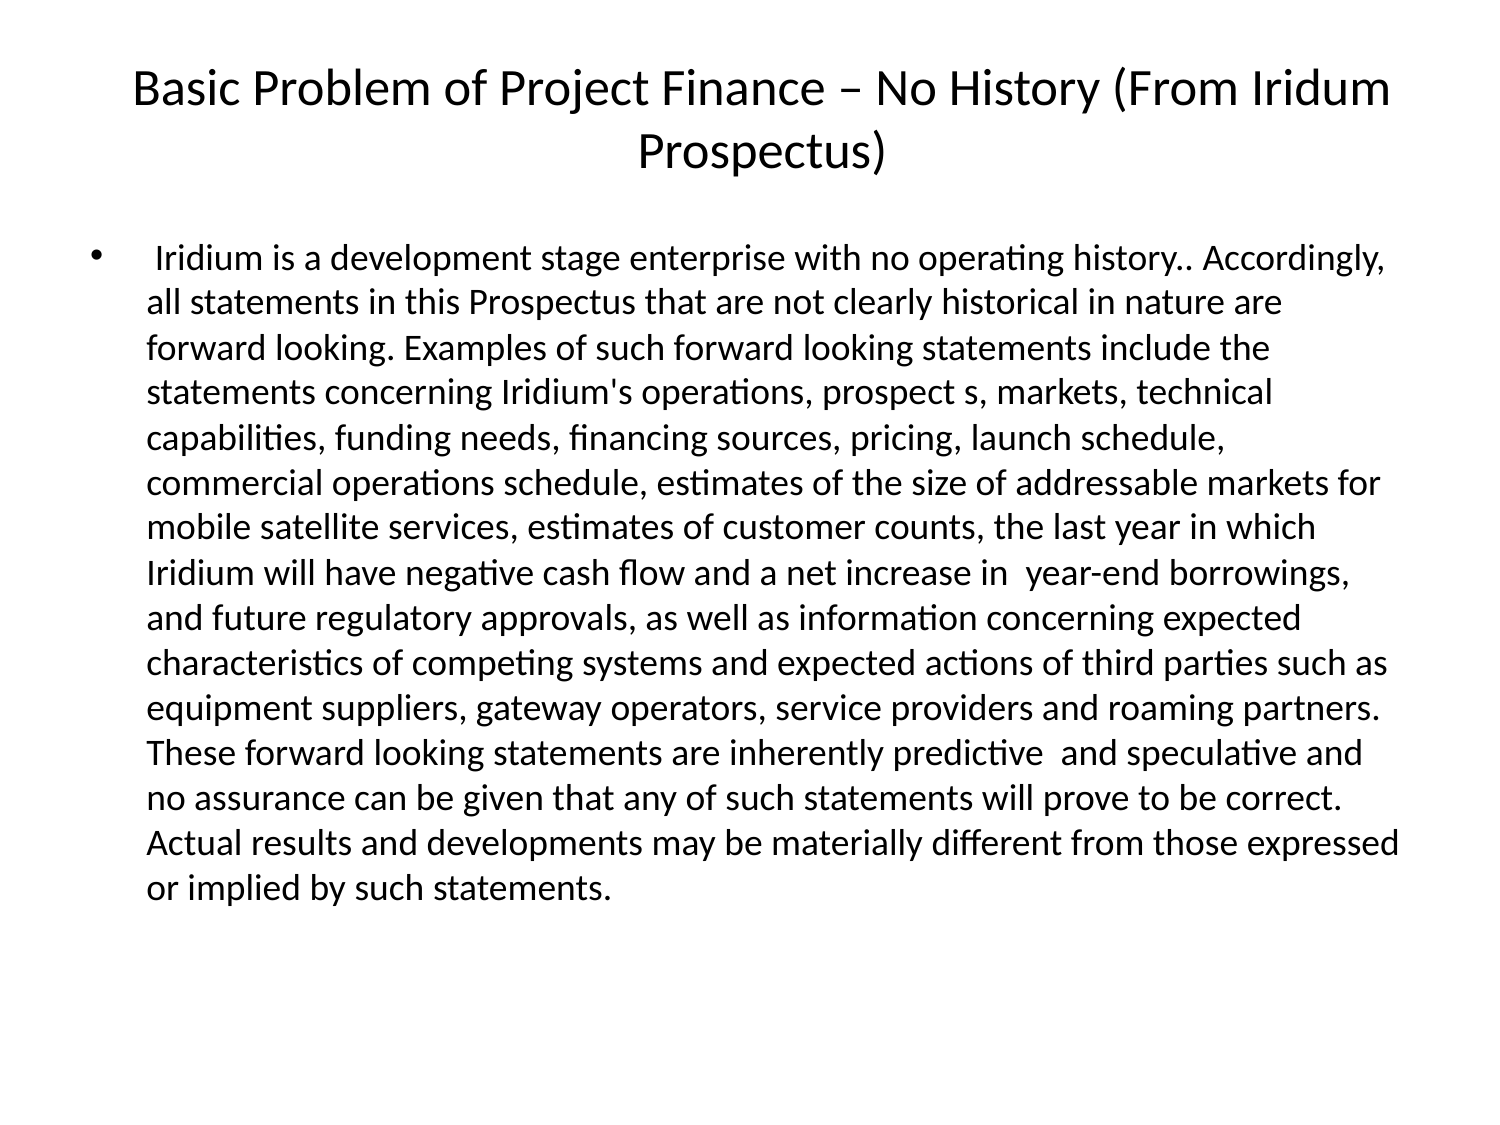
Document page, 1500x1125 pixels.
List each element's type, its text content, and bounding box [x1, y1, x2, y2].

title Basic Problem of Project Finance – No History (From Iridum Prospectus) [99, 45, 1425, 188]
list Iridium is a development stage enterprise with no operating history.. Accordingly, all statements in this Prospectus that are not clearly historical in nature are forward looking. Examples of such forward looking statements include the statements concerning Iridium's operations, prospect s, markets, technical capabilities, funding needs, financing sources, pricing, launch schedule, commercial operations schedule, estimates of the size of addressable markets for mobile satellite services, estimates of customer counts, the last year in which Iridium will have negative cash flow and a net increase in year-end borrowings, and future regulatory approvals, as well as information concerning expected characteristics of competing systems and expected actions of third parties such as equipment suppliers, gateway operators, service providers and roaming partners. These forward looking statements are inherently predictive and speculative and no assurance can be given that any of such statements will prove to be correct. Actual results and developments may be materially different from those expressed or implied by such statements. [75, 224, 1425, 1005]
